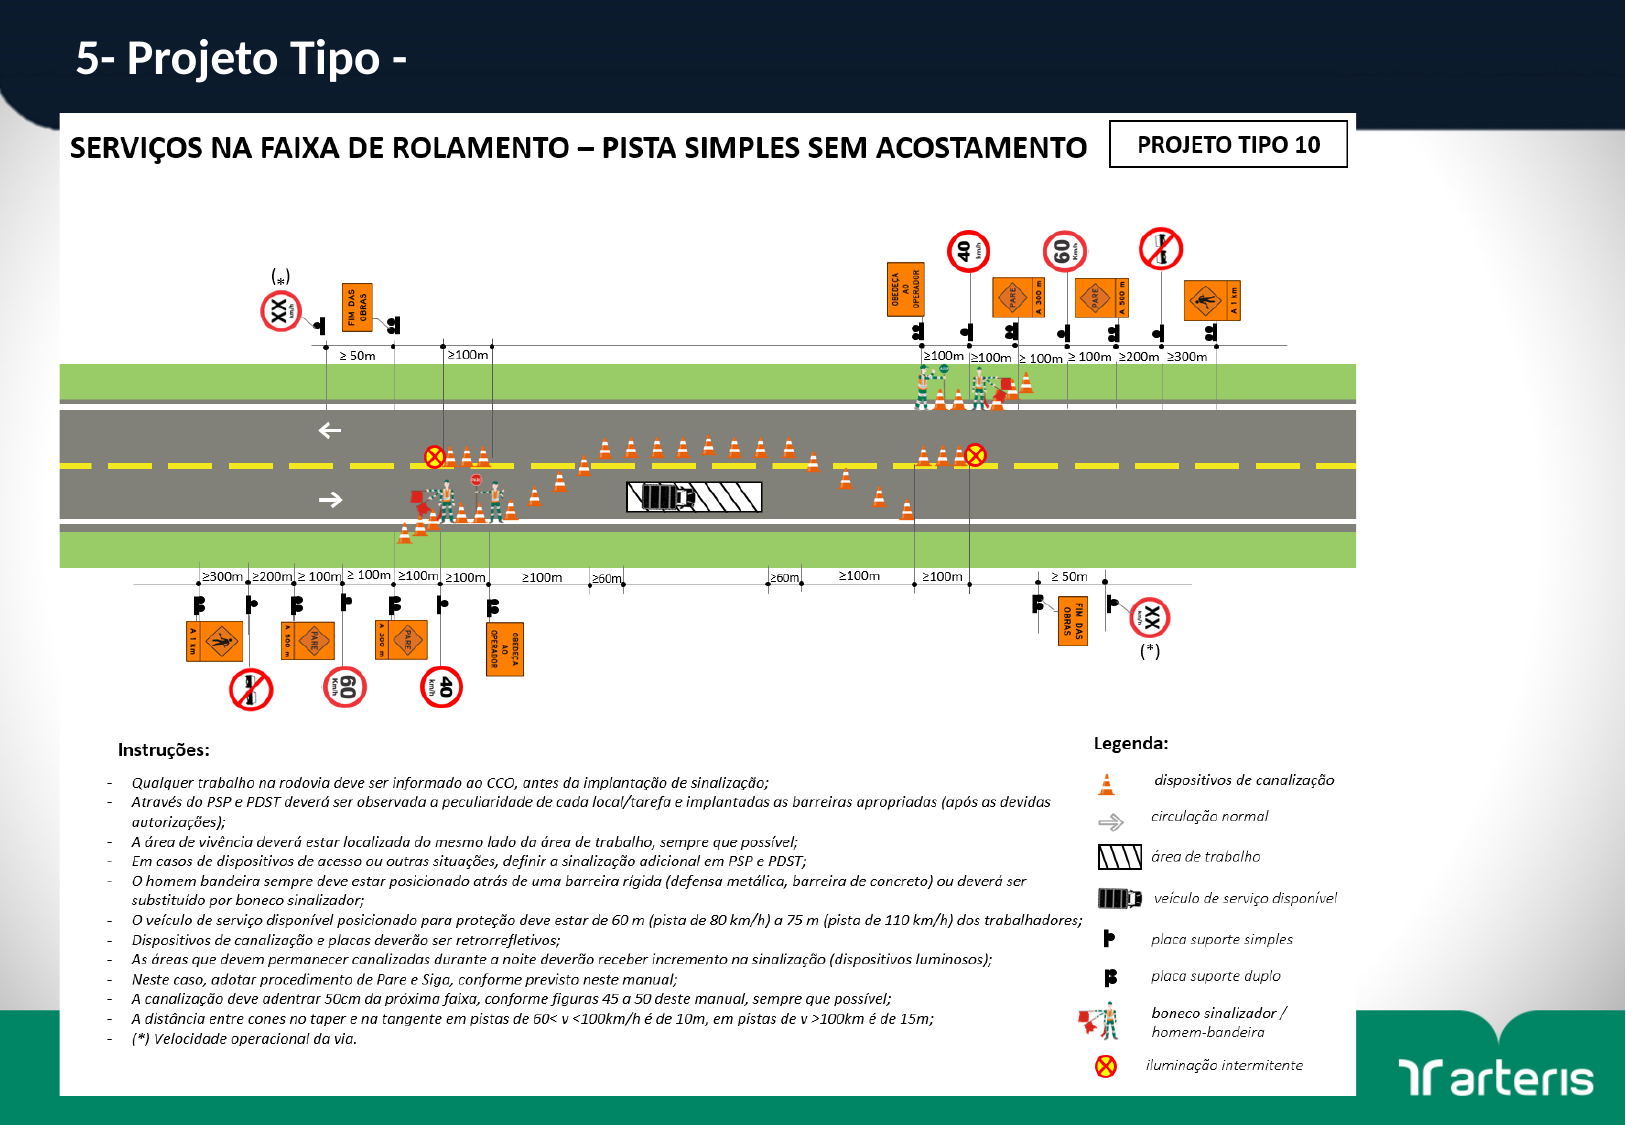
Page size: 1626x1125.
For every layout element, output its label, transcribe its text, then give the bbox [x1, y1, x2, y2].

text_box 5- Projeto Tipo - [75, 42, 1341, 85]
picture [0, 0, 1625, 1125]
